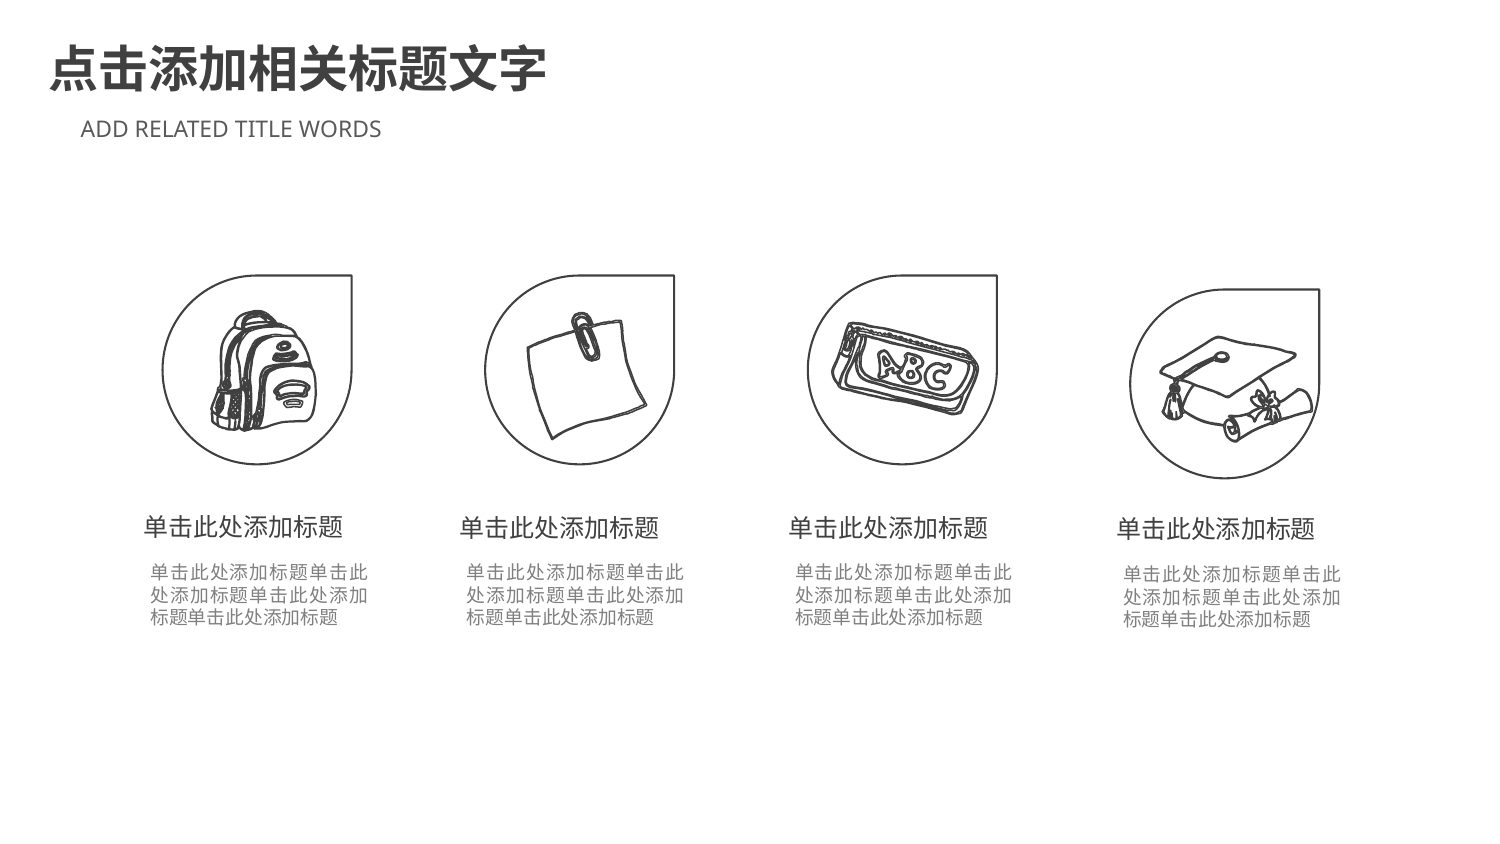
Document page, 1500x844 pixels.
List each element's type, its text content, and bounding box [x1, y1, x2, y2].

text_box [485, 275, 675, 465]
text_box 单击此处添加标题 [1101, 506, 1383, 552]
text_box 单击此处添加标题 [128, 504, 411, 549]
text_box 单击此处添加标题单击此处添加标题单击此处添加标题单击此处添加标题 [780, 553, 1028, 637]
text_box [1130, 289, 1320, 479]
text_box 单击此处添加标题单击此处添加标题单击此处添加标题单击此处添加标题 [1108, 555, 1356, 638]
text_box 单击此处添加标题单击此处添加标题单击此处添加标题单击此处添加标题 [135, 553, 383, 636]
text_box [807, 275, 997, 465]
text_box [162, 275, 352, 465]
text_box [831, 322, 979, 415]
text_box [210, 310, 317, 432]
text_box 单击此处添加标题单击此处添加标题单击此处添加标题单击此处添加标题 [452, 553, 700, 637]
text_box 单击此处添加标题 [773, 504, 1055, 550]
text_box [1160, 336, 1313, 442]
text_box 单击此处添加标题 [445, 504, 727, 550]
text_box [527, 312, 647, 440]
